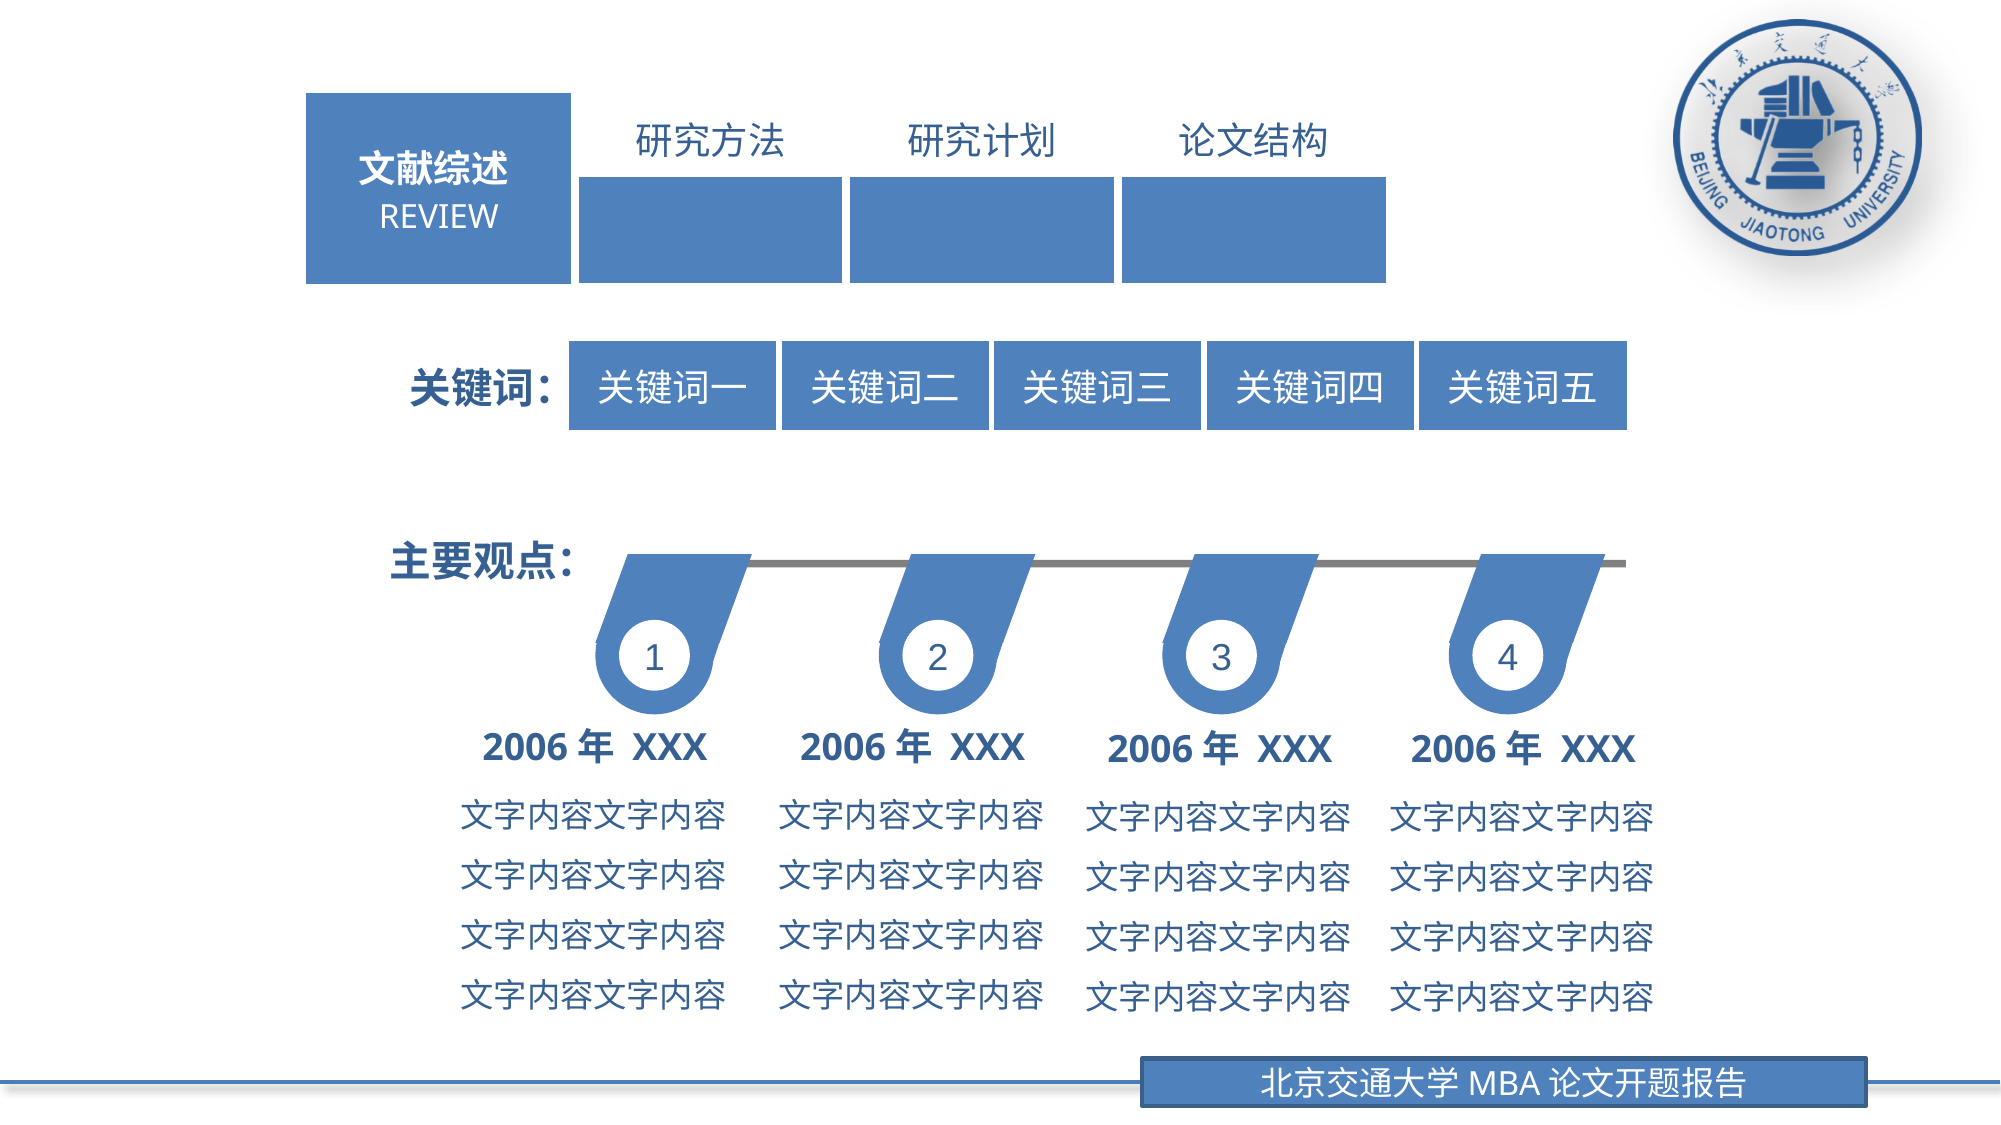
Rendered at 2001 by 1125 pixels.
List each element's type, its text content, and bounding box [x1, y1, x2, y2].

table_header 文献综述REVIEW [306, 93, 571, 284]
text_box [756, 558, 873, 569]
text_box 文字内容文字内容文字内容文字内容文字内容文字内容文字内容文字内容 [763, 767, 1063, 1022]
text_box [1040, 558, 1157, 569]
table_header 关键词一 [569, 341, 776, 430]
text_box 2006年 XXX [1092, 717, 1347, 778]
text_box 2006年 XXX [1396, 717, 1651, 778]
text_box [595, 553, 753, 715]
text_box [1448, 553, 1606, 715]
table_header 研究计划 [850, 93, 1114, 169]
text_box [1610, 558, 1628, 569]
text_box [1162, 553, 1320, 715]
text_box 主要观点： [375, 527, 614, 592]
table_header 关键词二 [782, 341, 989, 430]
text_box [1323, 558, 1443, 569]
table_header 关键词四 [1207, 341, 1414, 430]
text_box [878, 553, 1036, 715]
table_header 关键词三 [994, 341, 1201, 430]
text_box 2006年 XXX [467, 715, 723, 776]
table_header 研究方法 [579, 93, 842, 169]
table_header 关键词五 [1419, 341, 1627, 430]
text_box 文字内容文字内容文字内容文字内容文字内容文字内容文字内容文字内容 [1374, 769, 1674, 1024]
text_box 文字内容文字内容文字内容文字内容文字内容文字内容文字内容文字内容 [445, 766, 764, 1022]
table_cell [850, 177, 1114, 283]
table_header 关键词： [379, 339, 564, 430]
table_cell [1122, 177, 1386, 283]
text_box 文字内容文字内容文字内容文字内容文字内容文字内容文字内容文字内容 [1070, 769, 1370, 1024]
text_box 2006年 XXX [785, 715, 1040, 776]
table_header 论文结构 [1122, 93, 1387, 169]
table_cell [579, 177, 842, 283]
